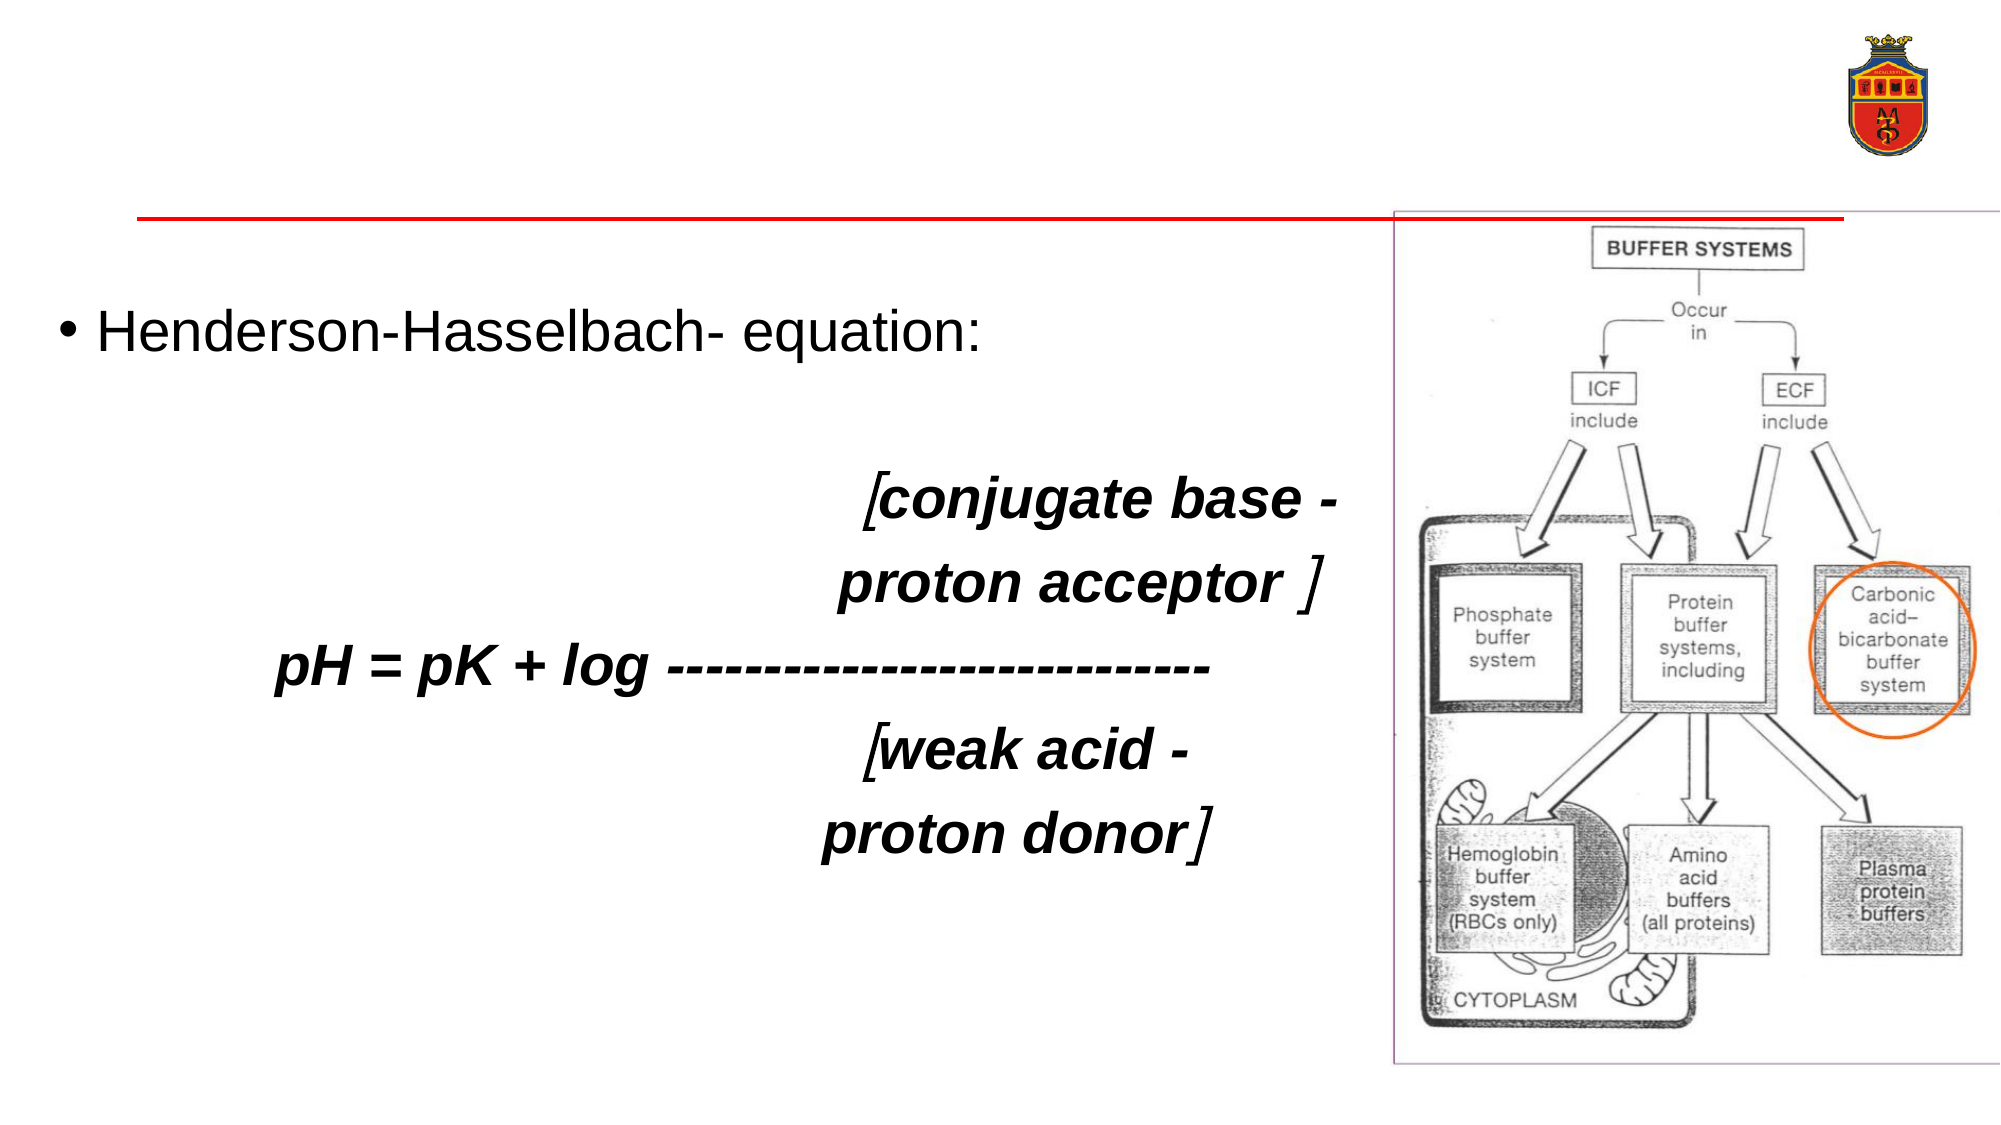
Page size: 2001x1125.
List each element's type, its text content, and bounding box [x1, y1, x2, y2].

text_box [476, 0, 2000, 1125]
text_box Henderson-Hasselbach- equation: conjugate base - proton acceptor  pH = pK + log ---------------------------- weak acid - proton donor [43, 293, 1444, 1007]
picture [1794, 16, 1969, 189]
